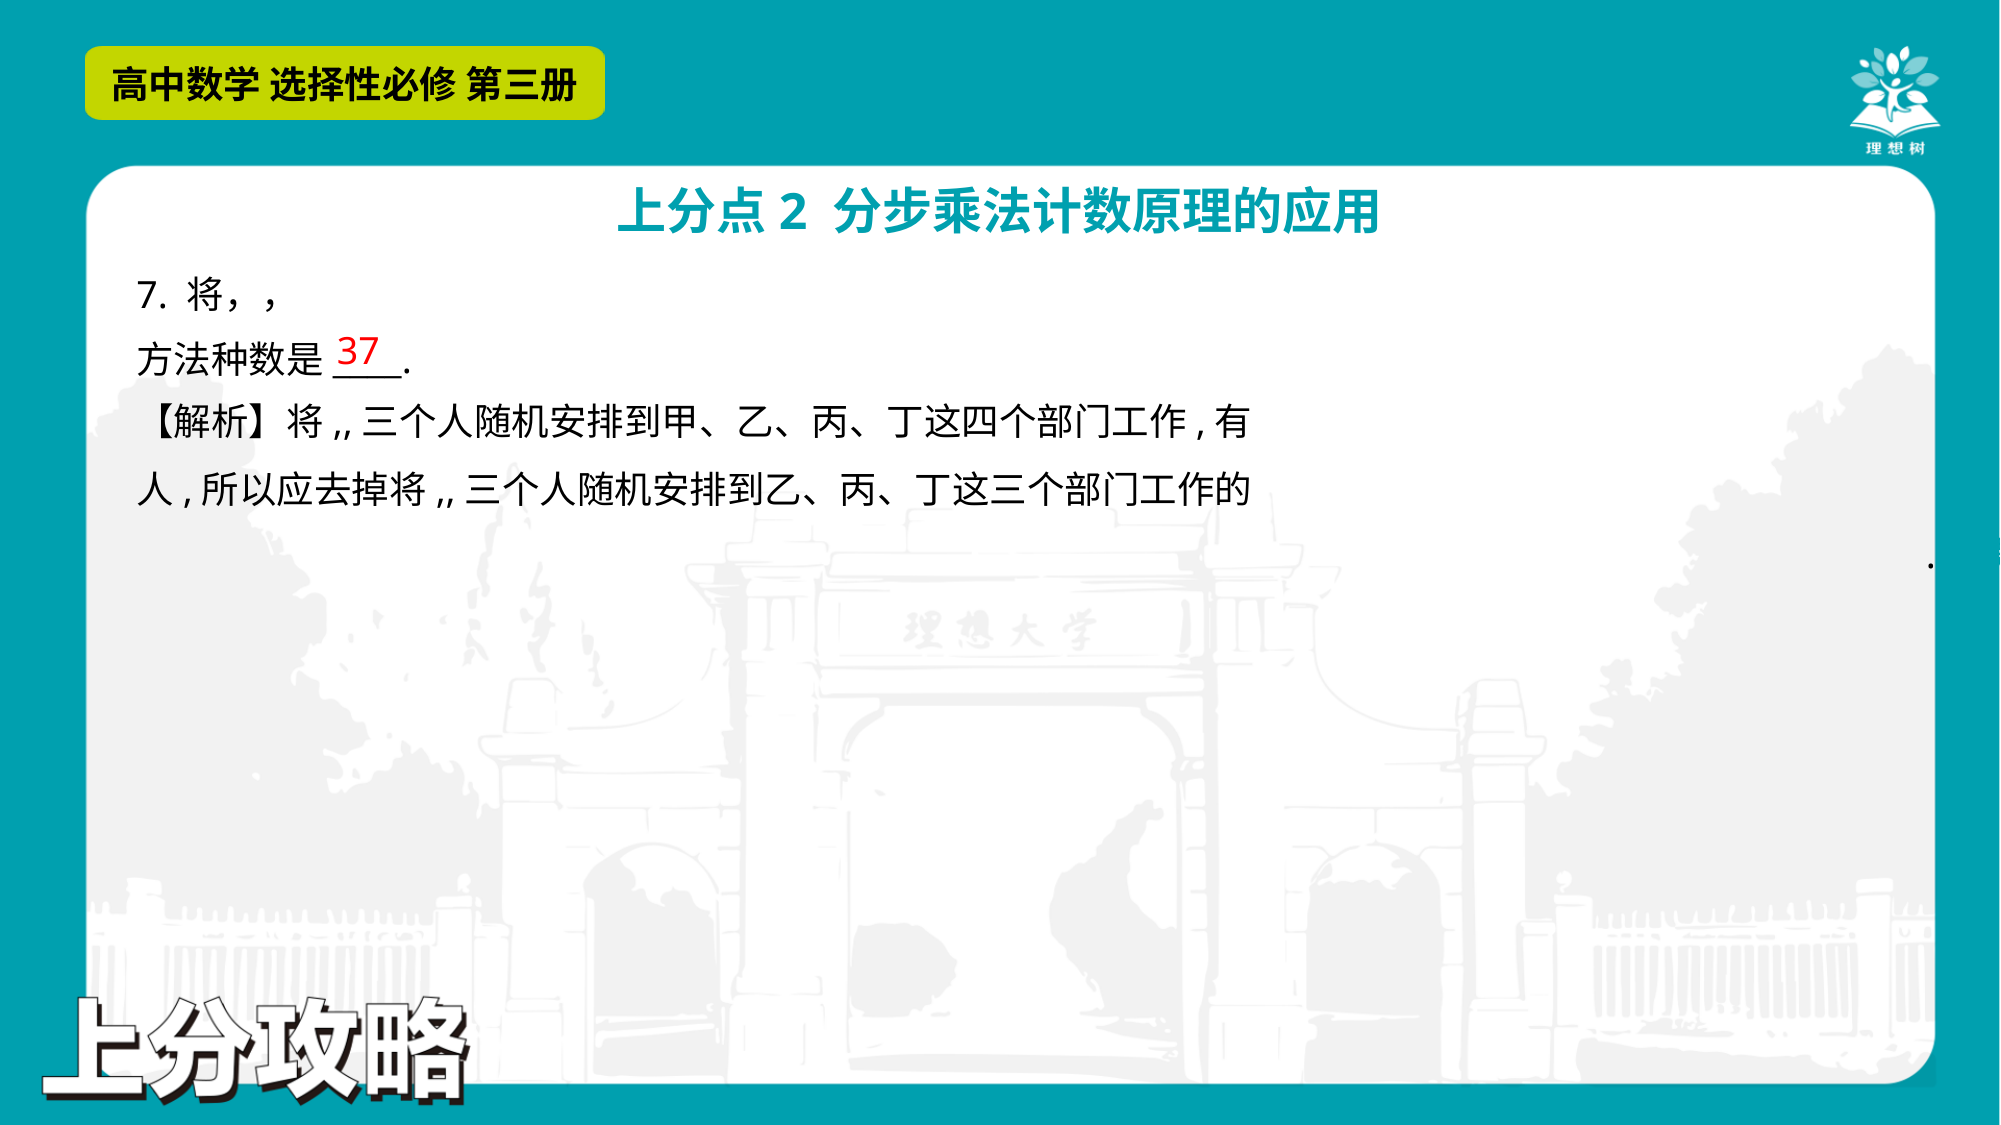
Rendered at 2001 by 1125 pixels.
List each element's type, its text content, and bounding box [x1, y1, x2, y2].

picture [0, 0, 2000, 1125]
text_box 37 [322, 307, 394, 366]
